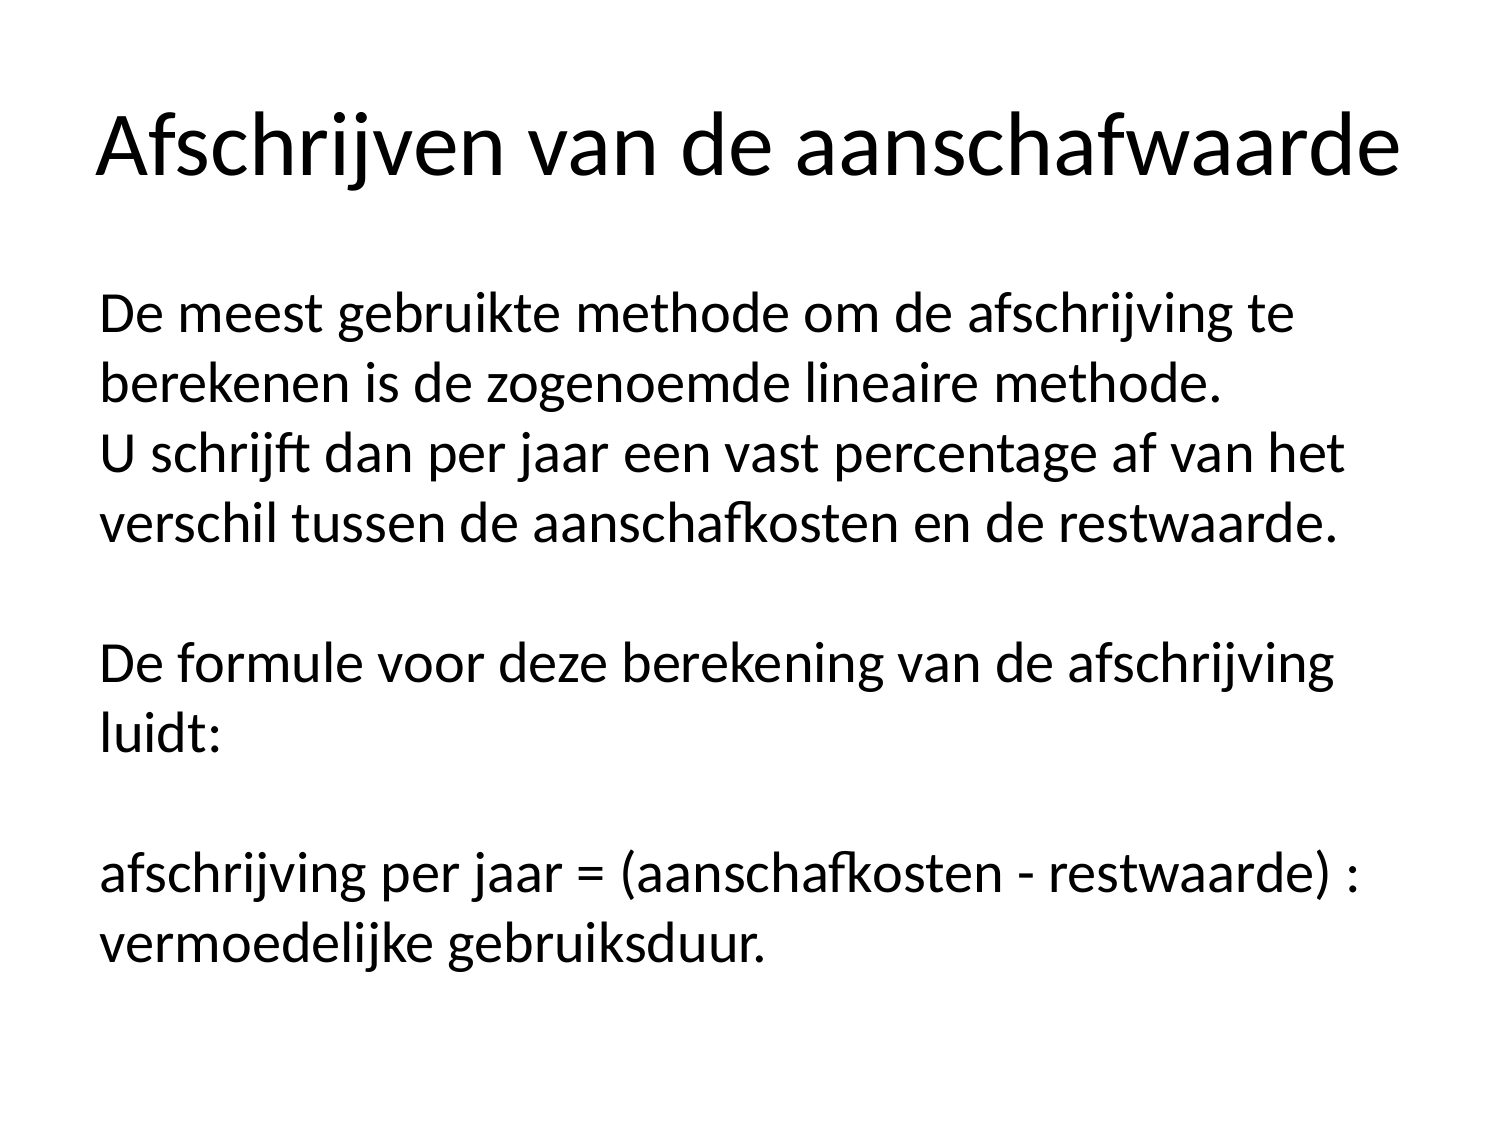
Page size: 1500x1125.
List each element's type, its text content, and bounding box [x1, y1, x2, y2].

text_box De meest gebruikte methode om de afschrijving te berekenen is de zogenoemde lineaire methode. U schrijft dan per jaar een vast percentage af van het verschil tussen de aanschafkosten en de restwaarde. De formule voor deze berekening van de afschrijving luidt: afschrijving per jaar = (aanschafkosten - restwaarde) : vermoedelijke gebruiksduur. [85, 267, 1397, 982]
title Afschrijven van de aanschafwaarde [75, 45, 1425, 233]
